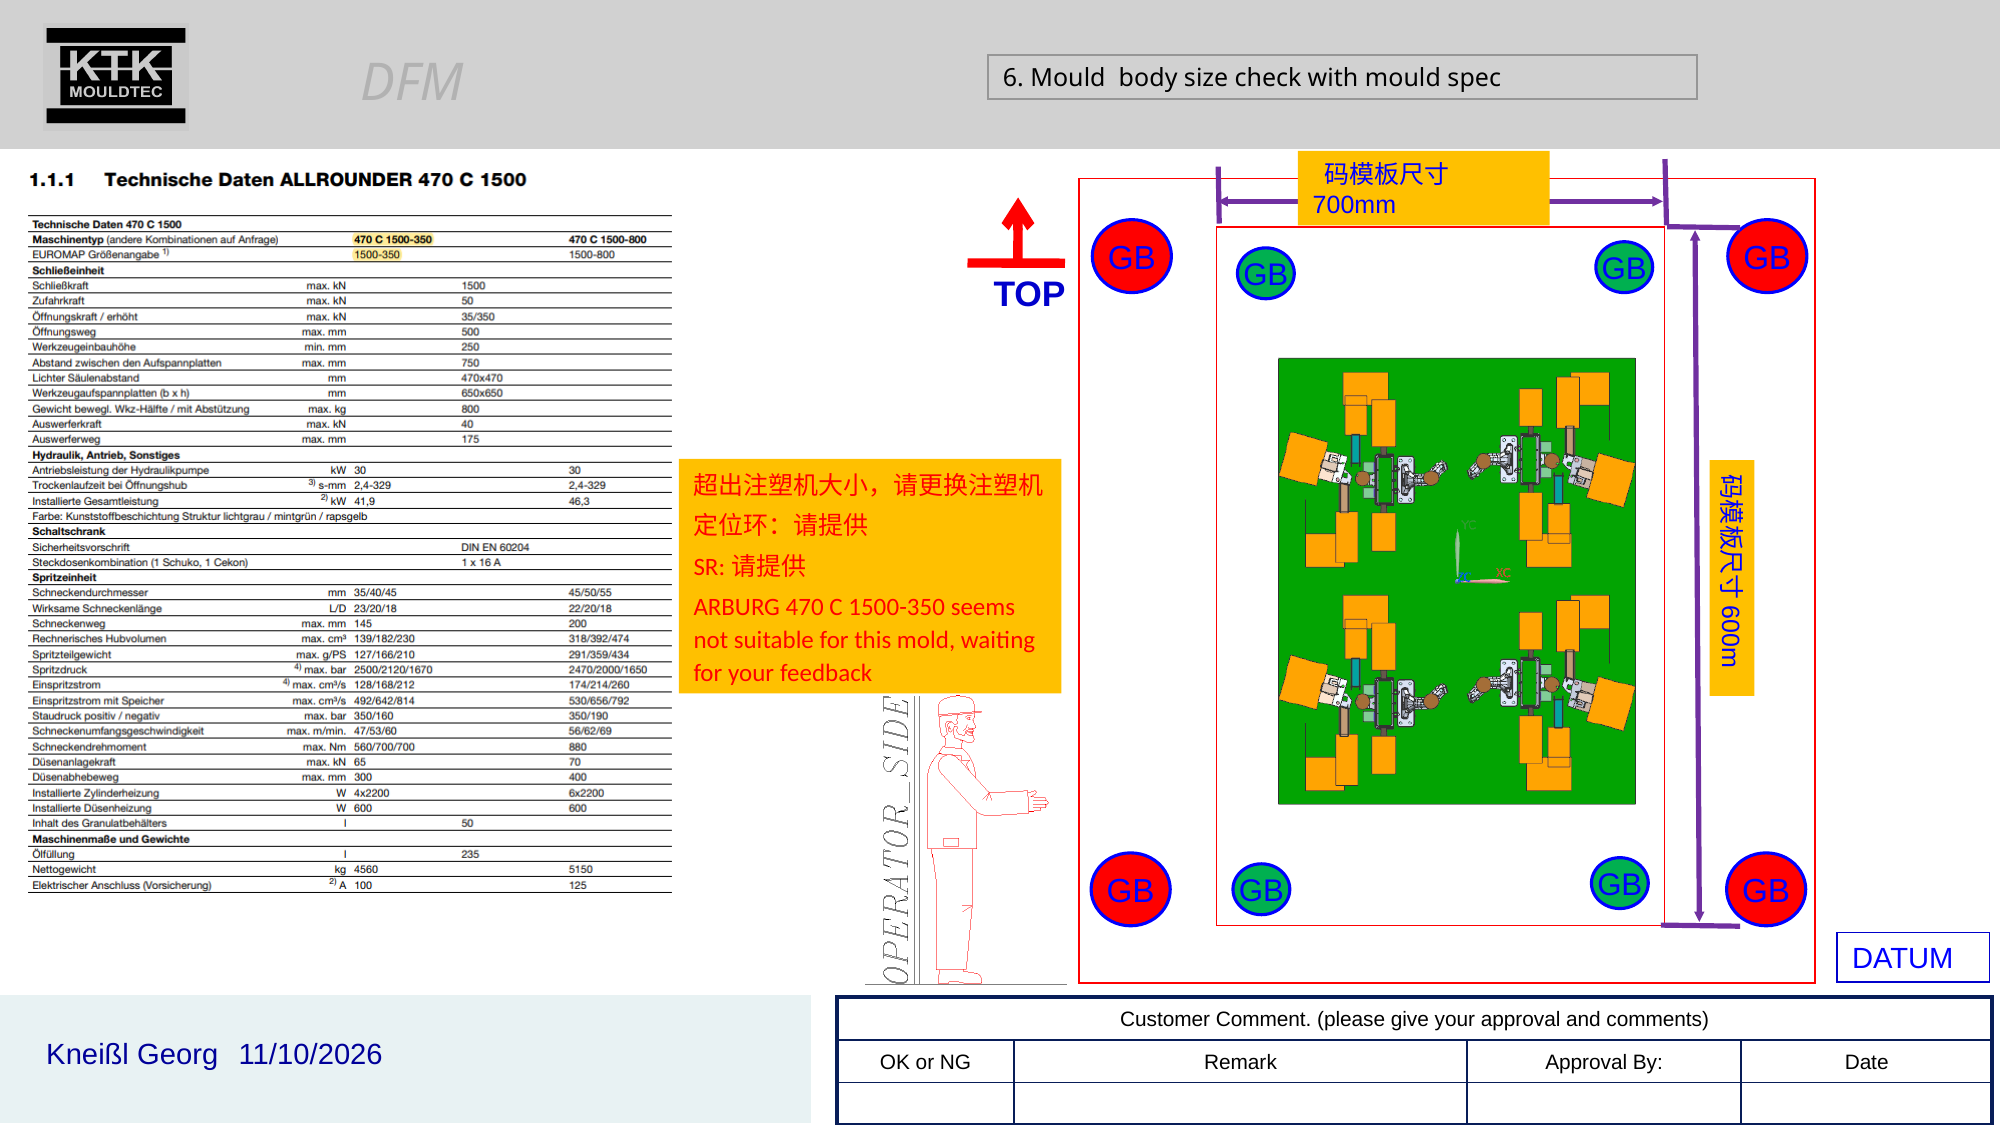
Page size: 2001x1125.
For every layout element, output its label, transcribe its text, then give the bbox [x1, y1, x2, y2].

text_box 6. Mould body size check with mould spec [988, 54, 1697, 100]
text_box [1078, 178, 1816, 984]
text_box 超出注塑机大小，请更换注塑机 定位环：请提供 SR:请提供 ARBURG 470 C 1500-350 seems not suitable for this mold, waiting for your feedback [706, 458, 1062, 694]
text_box DATUM [1837, 932, 1990, 983]
picture [7, 160, 702, 904]
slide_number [188, 1027, 433, 1106]
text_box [947, 217, 1088, 318]
picture [865, 695, 1068, 986]
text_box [1694, 229, 1700, 923]
picture [1256, 342, 1653, 815]
text_box 码模板尺寸700mm [1297, 150, 1550, 176]
